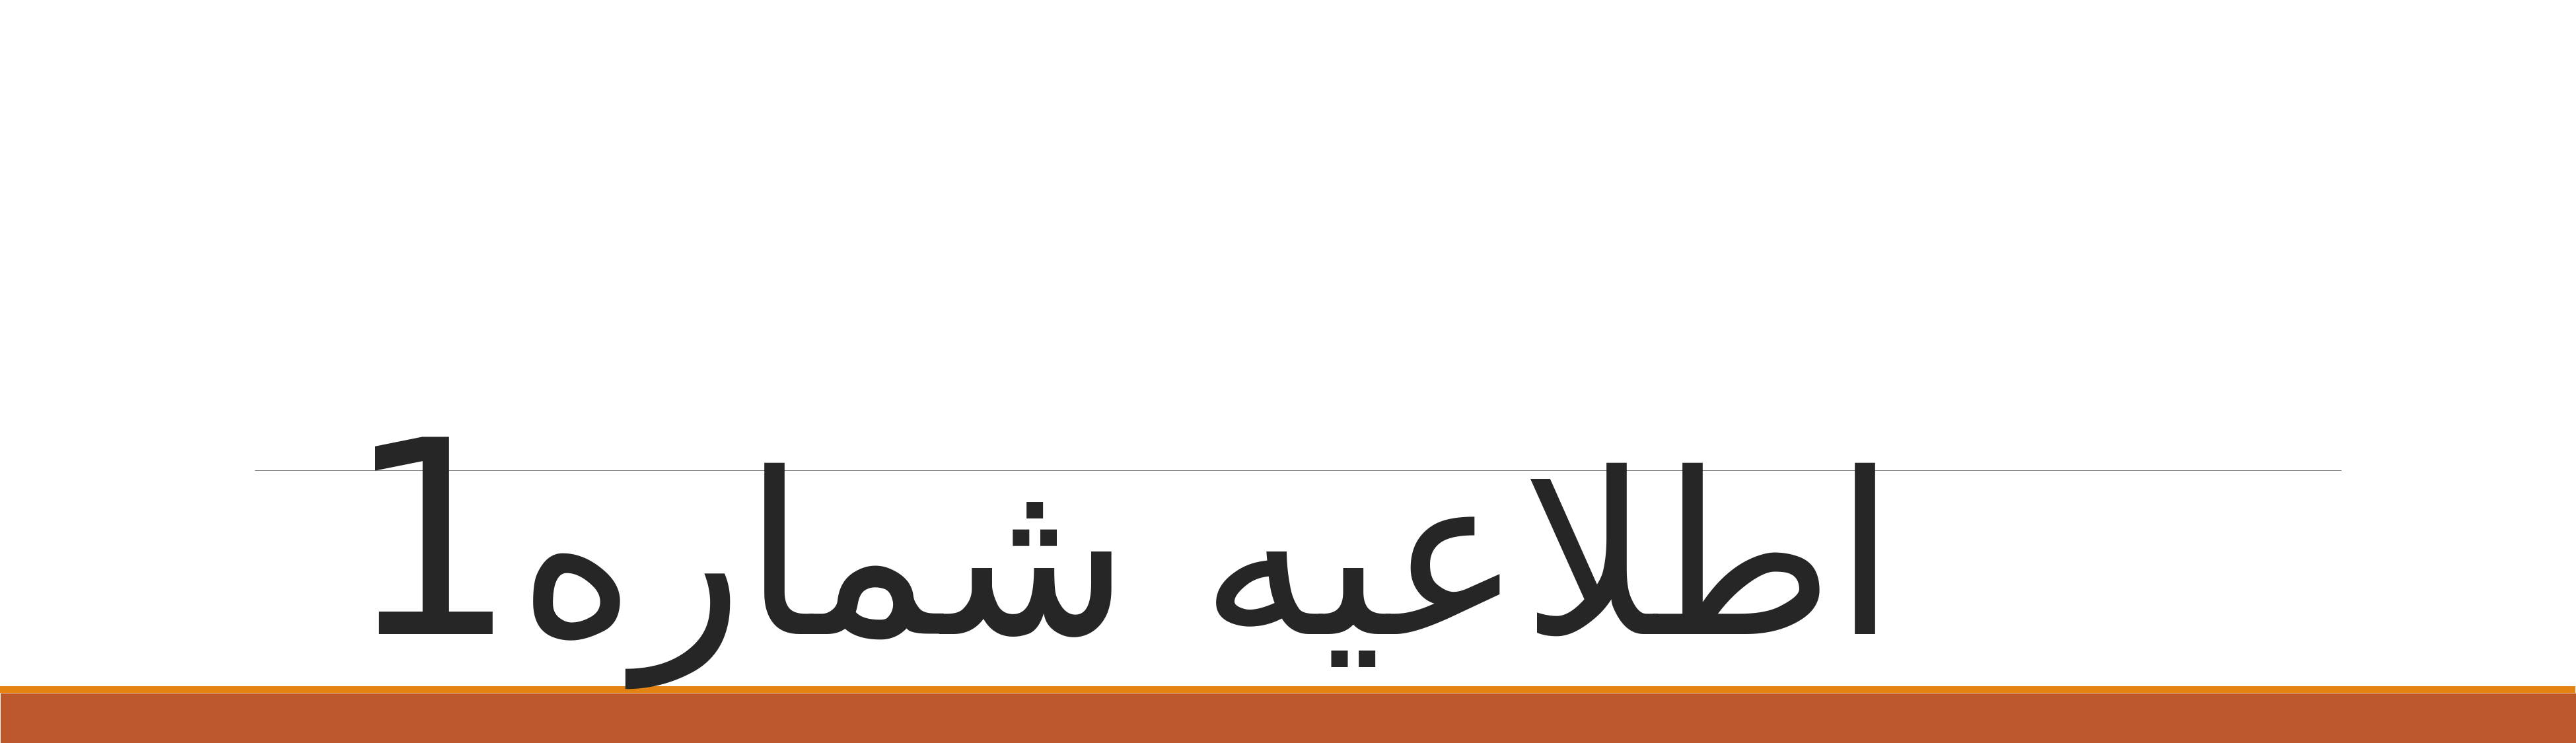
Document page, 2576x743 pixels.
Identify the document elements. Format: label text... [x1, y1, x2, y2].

title اطلاعیه شماره1 [330, 347, 1971, 695]
